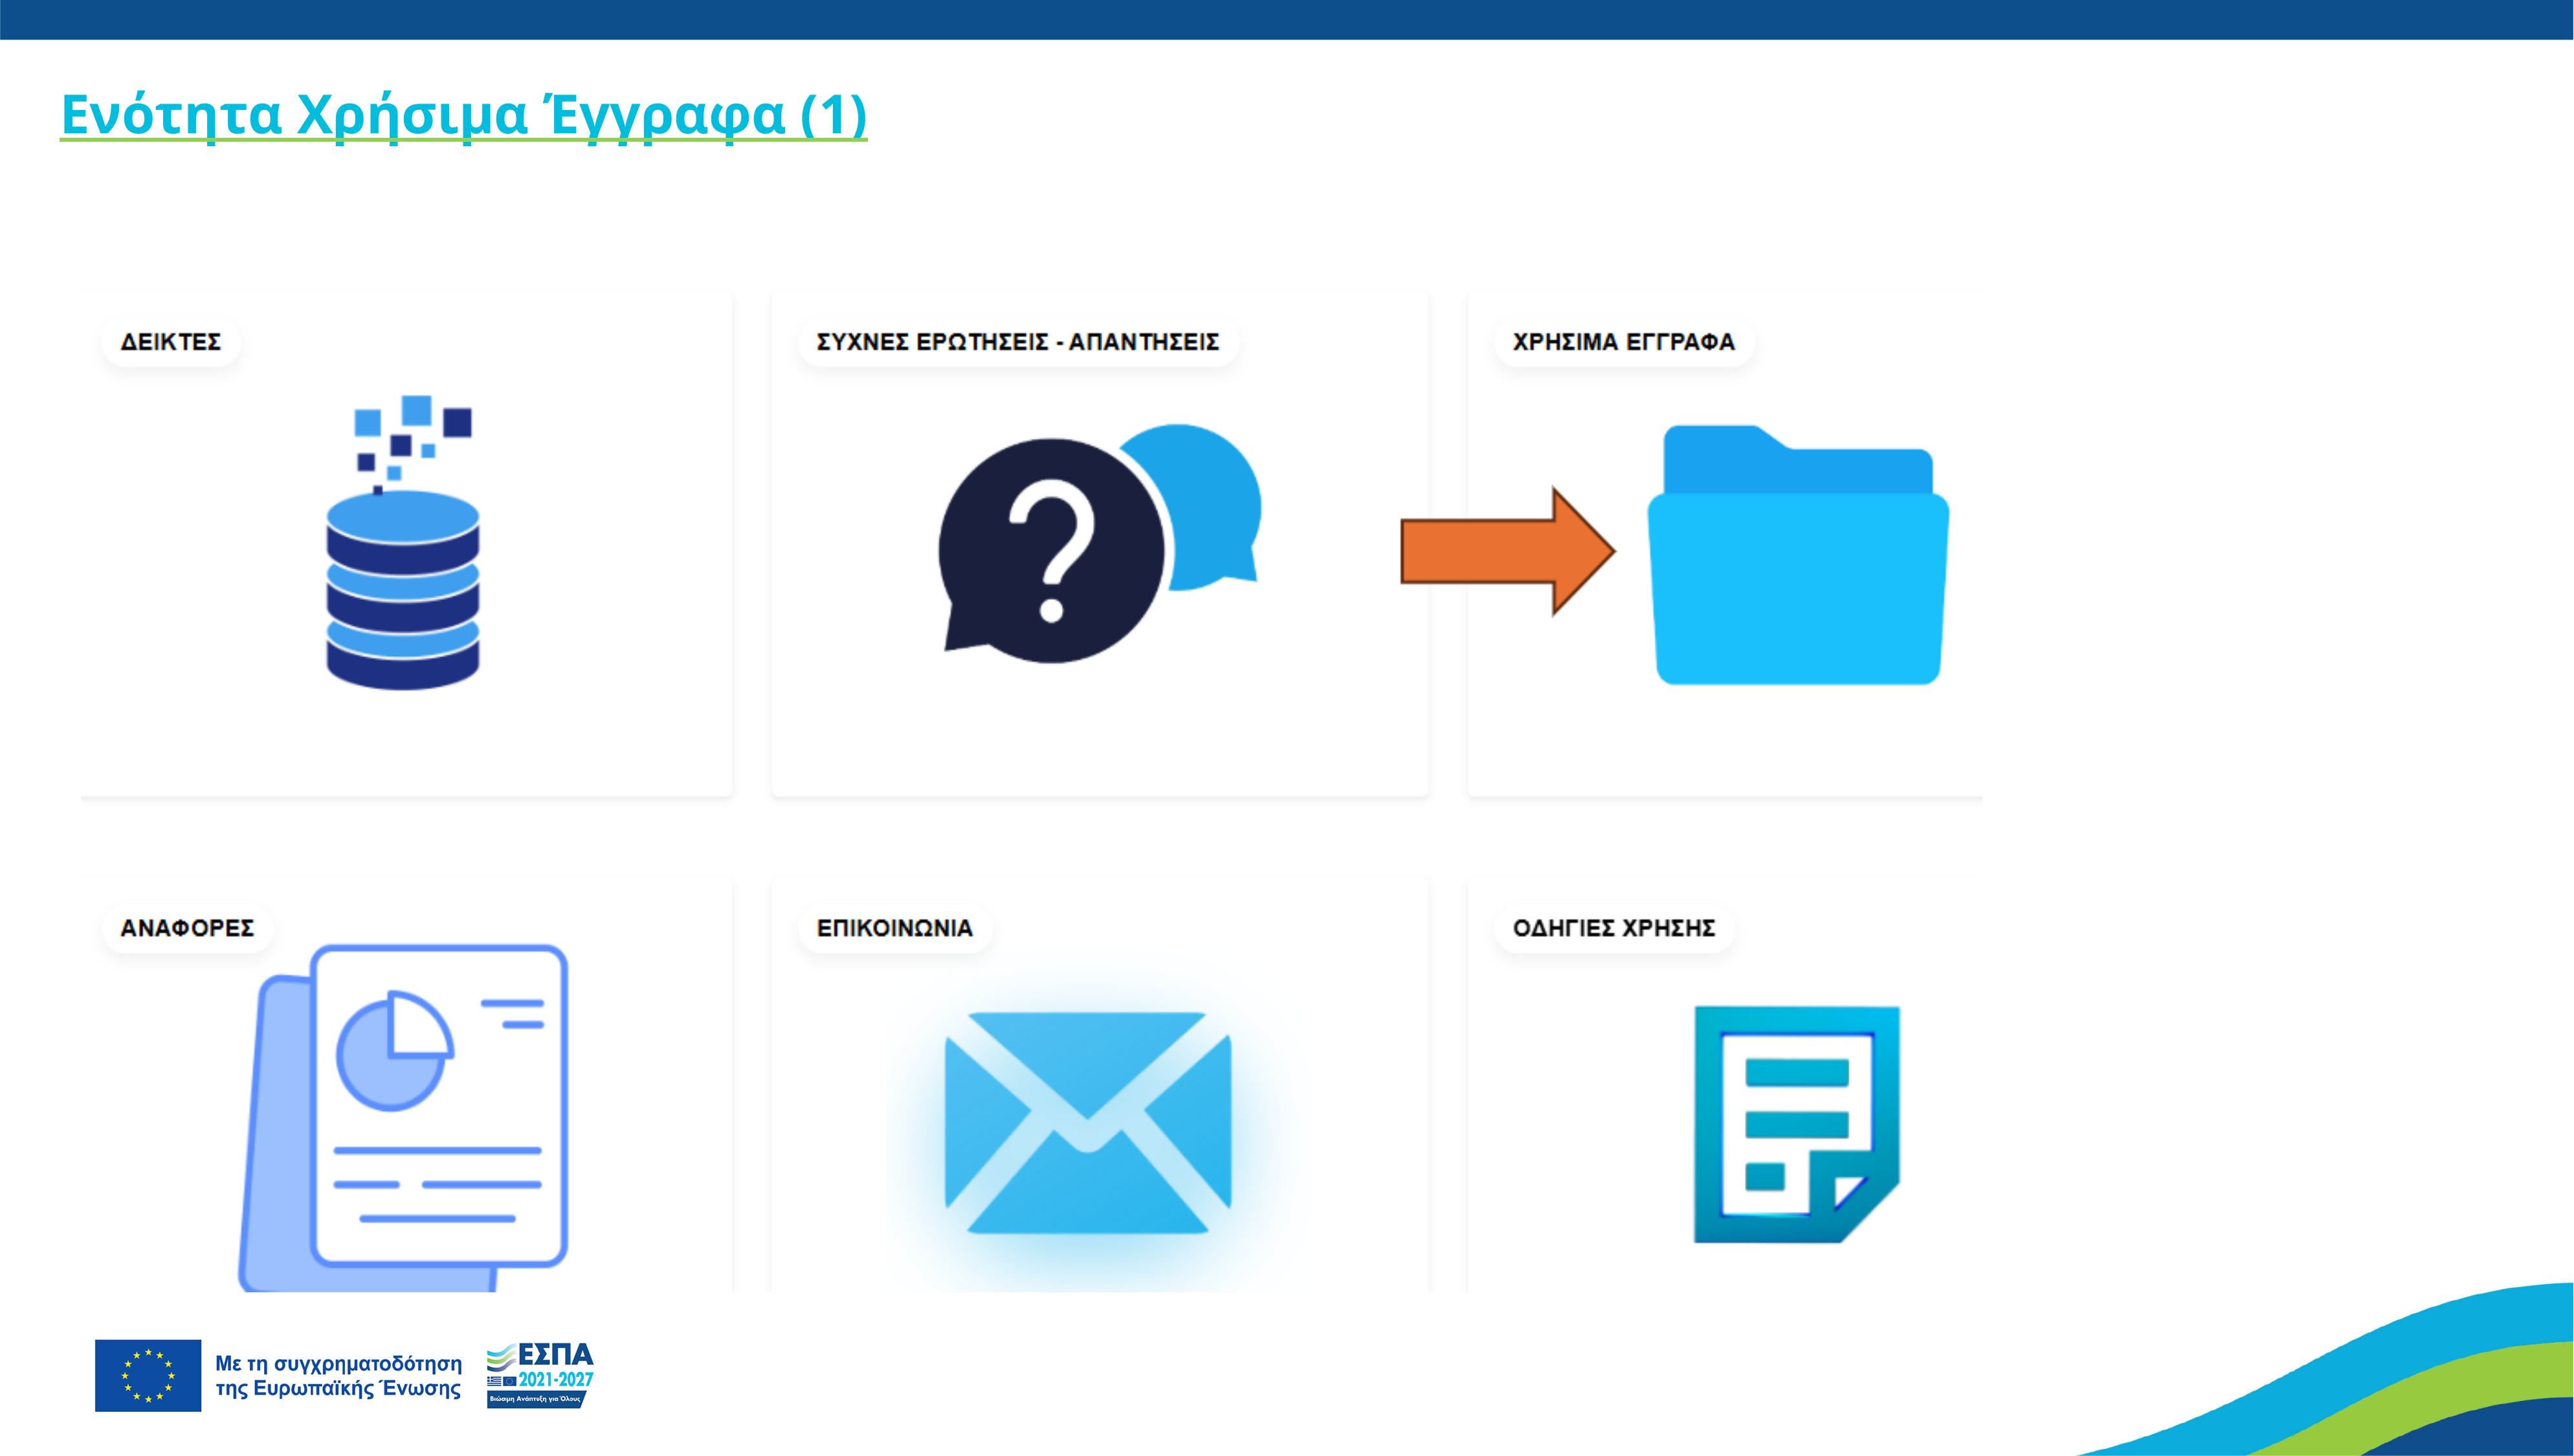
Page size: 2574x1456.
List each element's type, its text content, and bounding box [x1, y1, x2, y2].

text_box Ενότητα Χρήσιμα Έγγραφα (1) [50, 48, 880, 184]
picture [0, 0, 2573, 1456]
picture [2087, 1341, 2573, 1456]
